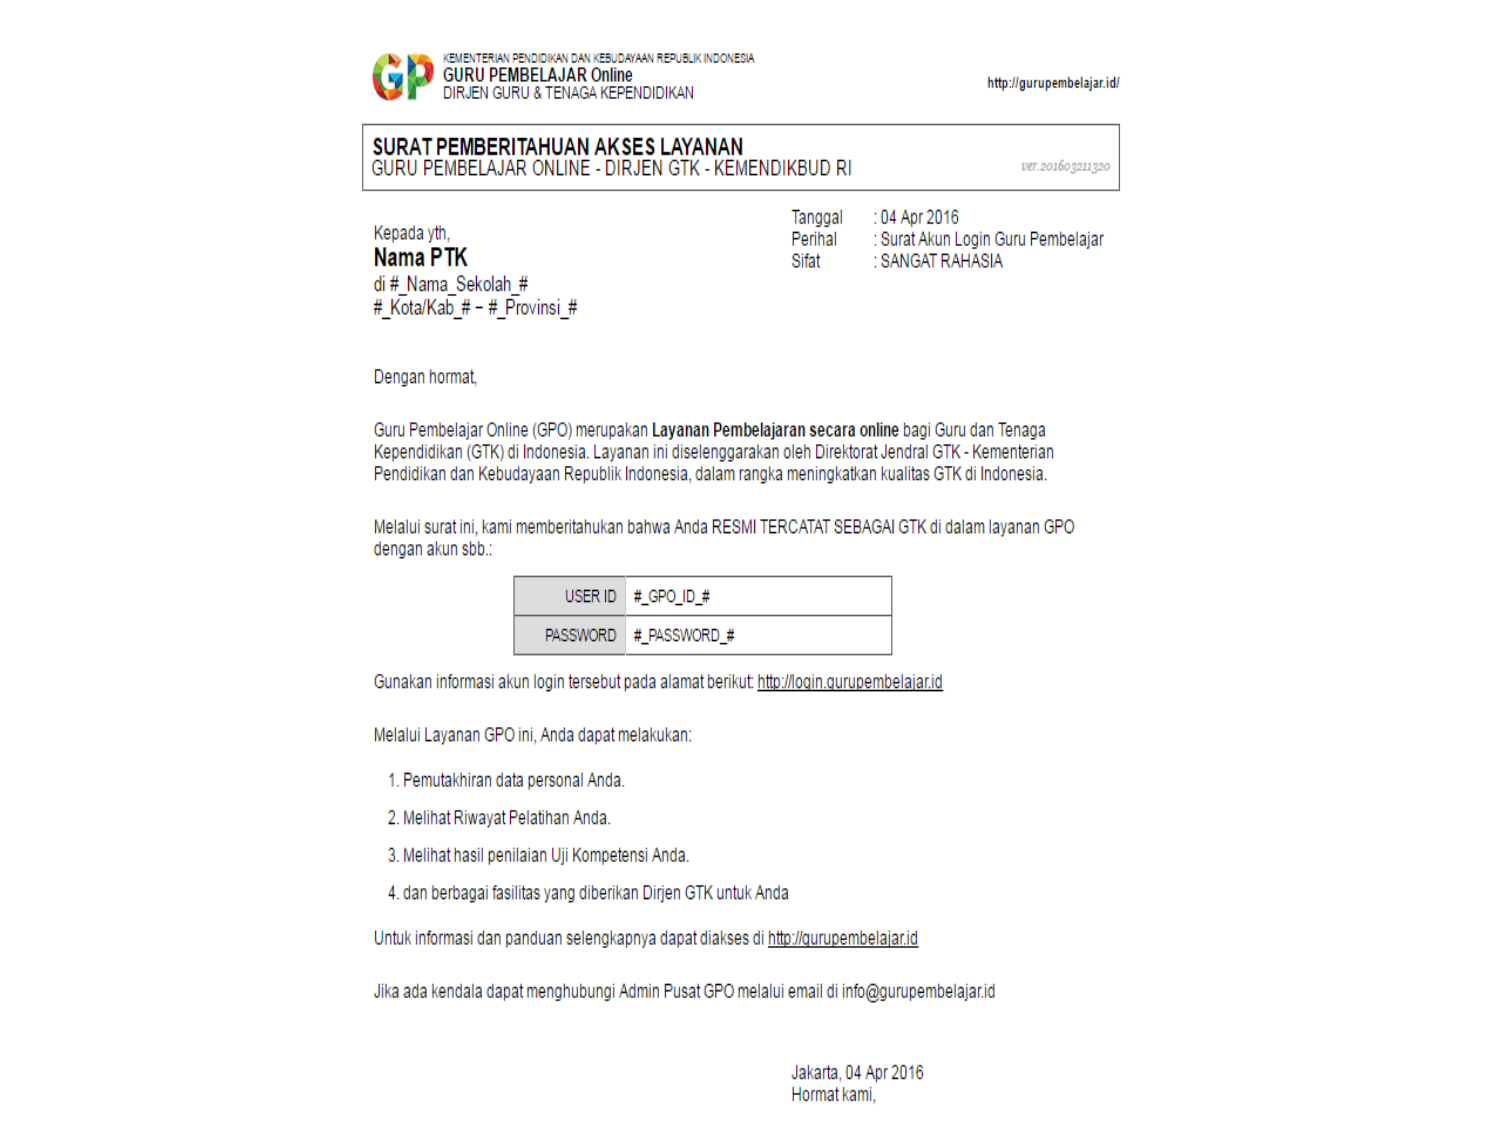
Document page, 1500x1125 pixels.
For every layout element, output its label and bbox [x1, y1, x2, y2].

picture [360, 49, 1133, 1125]
